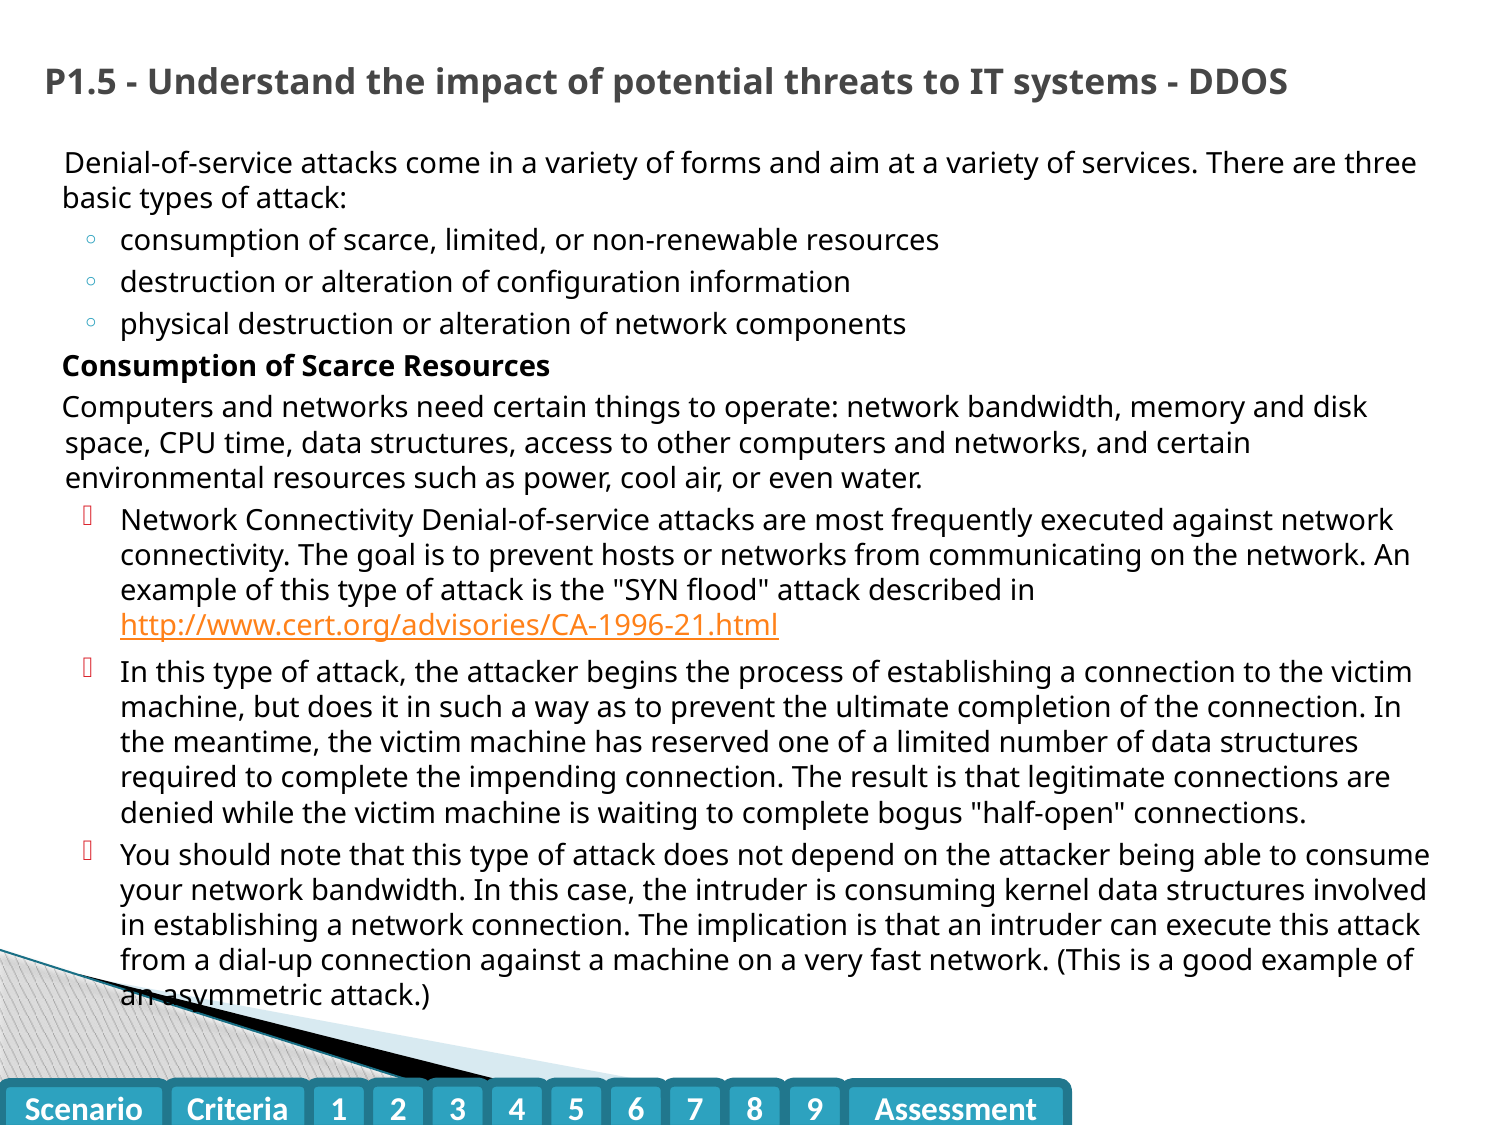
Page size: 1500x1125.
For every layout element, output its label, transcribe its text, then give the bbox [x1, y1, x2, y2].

title P1.5 - Understand the impact of potential threats to IT systems - DDOS [29, 35, 1471, 126]
list Denial-of-service attacks come in a variety of forms and aim at a variety of services. There are three basic types of attack: consumption of scarce, limited, or non-renewable resources destruction or alteration of configuration information physical destruction or alteration of network components Consumption of Scarce Resources Computers and networks need certain things to operate: network bandwidth, memory and disk space, CPU time, data structures, access to other computers and networks, and certain environmental resources such as power, cool air, or even water. Network Connectivity Denial-of-service attacks are most frequently executed against network connectivity. The goal is to prevent hosts or networks from communicating on the network. An example of this type of attack is the "SYN flood" attack described in http://www.cert.org/advisories/CA-1996-21.html In this type of attack, the attacker begins the process of establishing a connection to the victim machine, but does it in such a way as to prevent the ultimate completion of the connection. In the meantime, the victim machine has reserved one of a limited number of data structures required to complete the impending connection. The result is that legitimate connections are denied while the victim machine is waiting to complete bogus "half-open" connections. You should note that this type of attack does not depend on the attacker being able to consume your network bandwidth. In this case, the intruder is consuming kernel data structures involved in establishing a network connection. The implication is that an intruder can execute this attack from a dial-up connection against a machine on a very fast network. (This is a good example of an asymmetric attack.) [46, 137, 1454, 1079]
